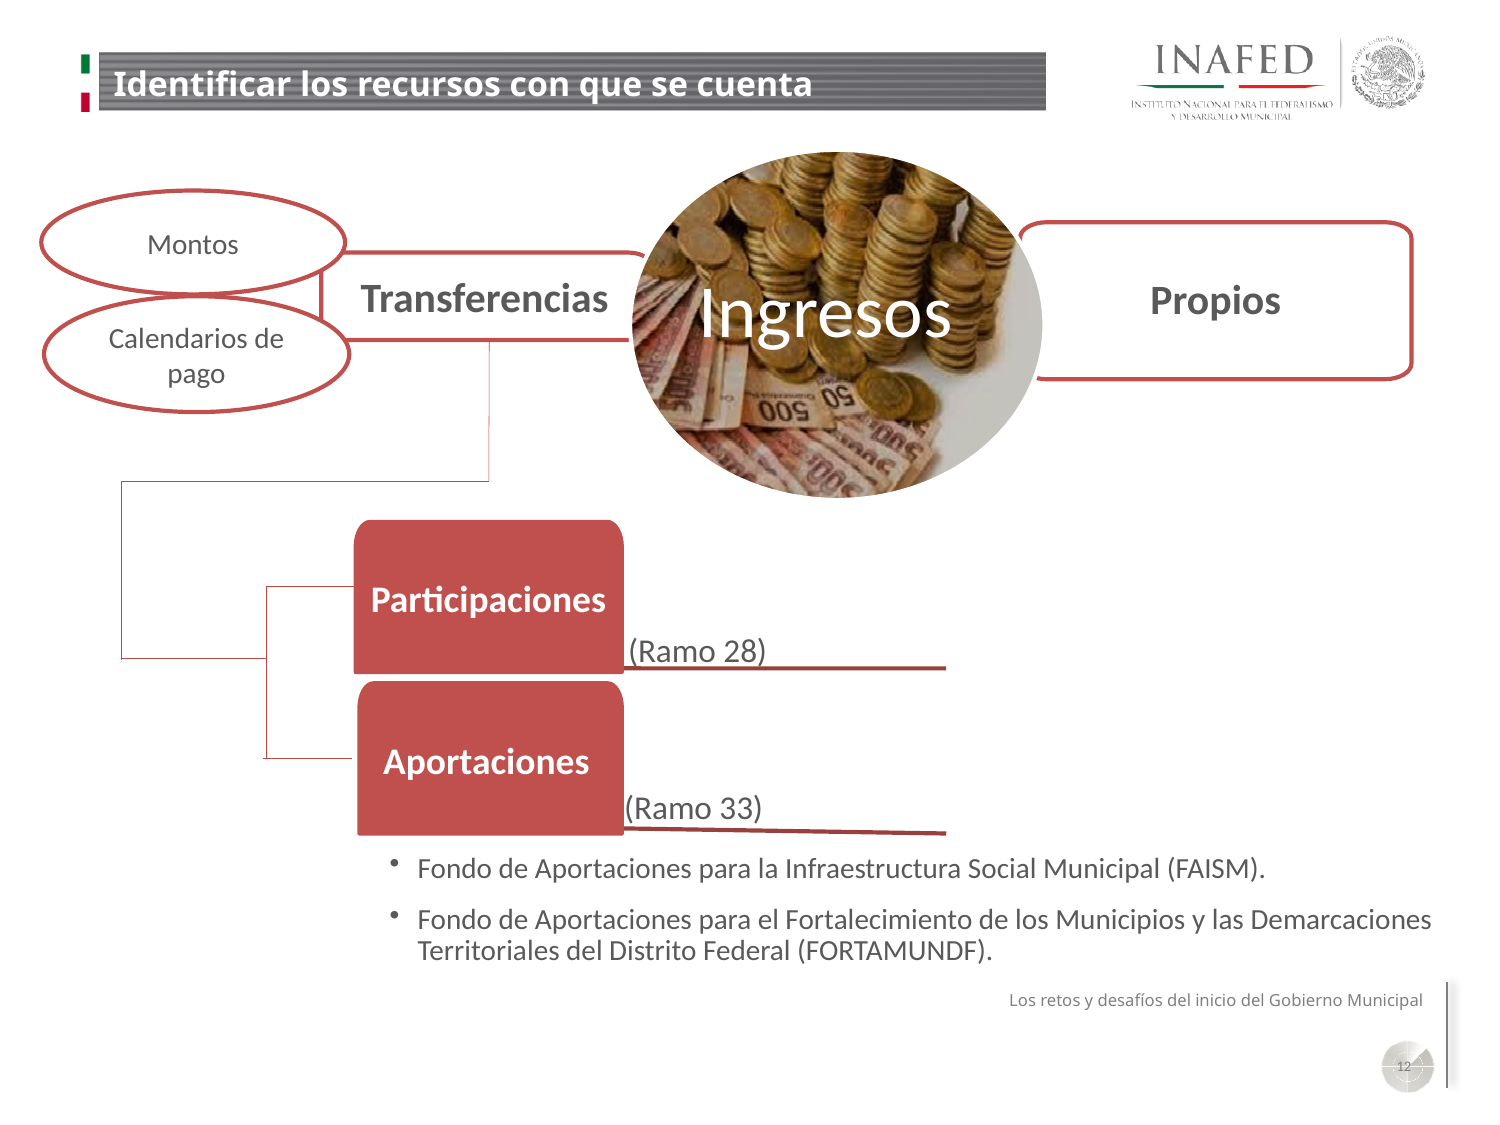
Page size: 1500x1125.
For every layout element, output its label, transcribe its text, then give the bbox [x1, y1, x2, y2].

text_box Transferencias [355, 250, 624, 343]
picture [1128, 35, 1436, 123]
slide_number 12 [1381, 1035, 1443, 1097]
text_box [41, 190, 350, 413]
text_box Propios [1103, 220, 1414, 382]
picture [77, 45, 1046, 112]
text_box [120, 339, 490, 759]
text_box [355, 521, 1475, 993]
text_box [629, 149, 1098, 501]
title Identificar los recursos con que se cuenta [98, 55, 1046, 111]
